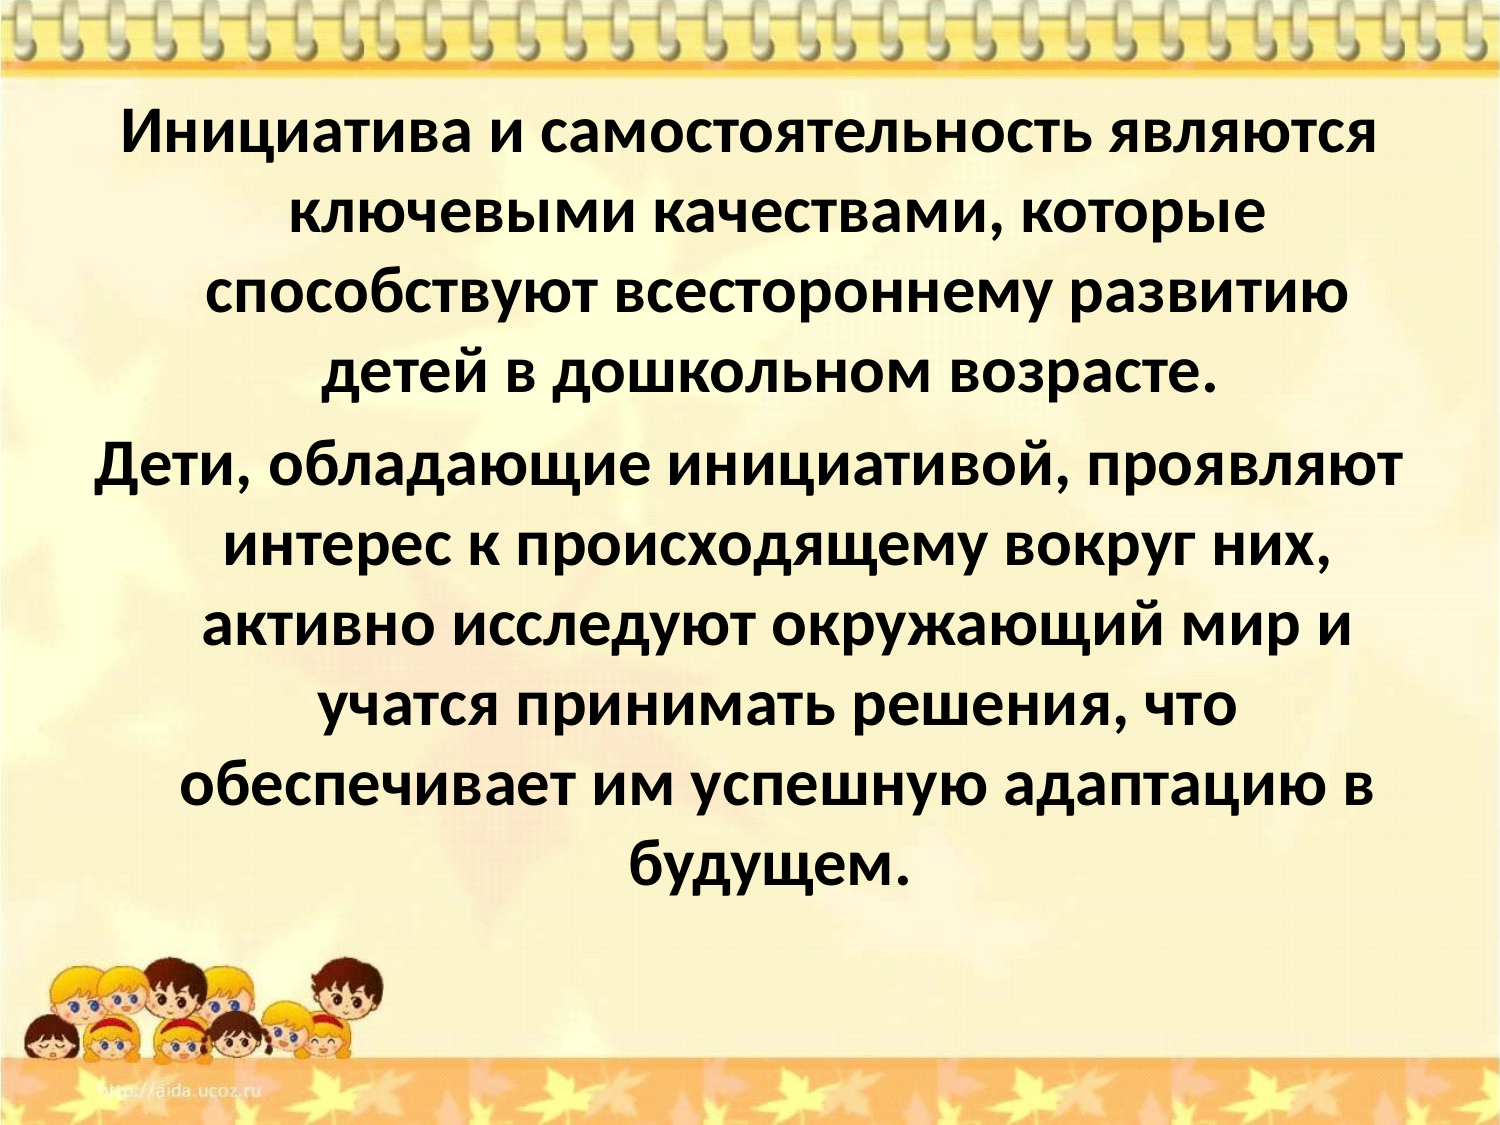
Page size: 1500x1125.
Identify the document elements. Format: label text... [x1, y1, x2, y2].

list Инициатива и самостоятельность являются ключевыми качествами, которые способствуют всестороннему развитию детей в дошкольном возрасте. Дети, обладающие инициативой, проявляют интерес к происходящему вокруг них, активно исследуют окружающий мир и учатся принимать решения, что обеспечивает им успешную адаптацию в будущем. [75, 78, 1425, 1005]
picture [0, 0, 1500, 1125]
